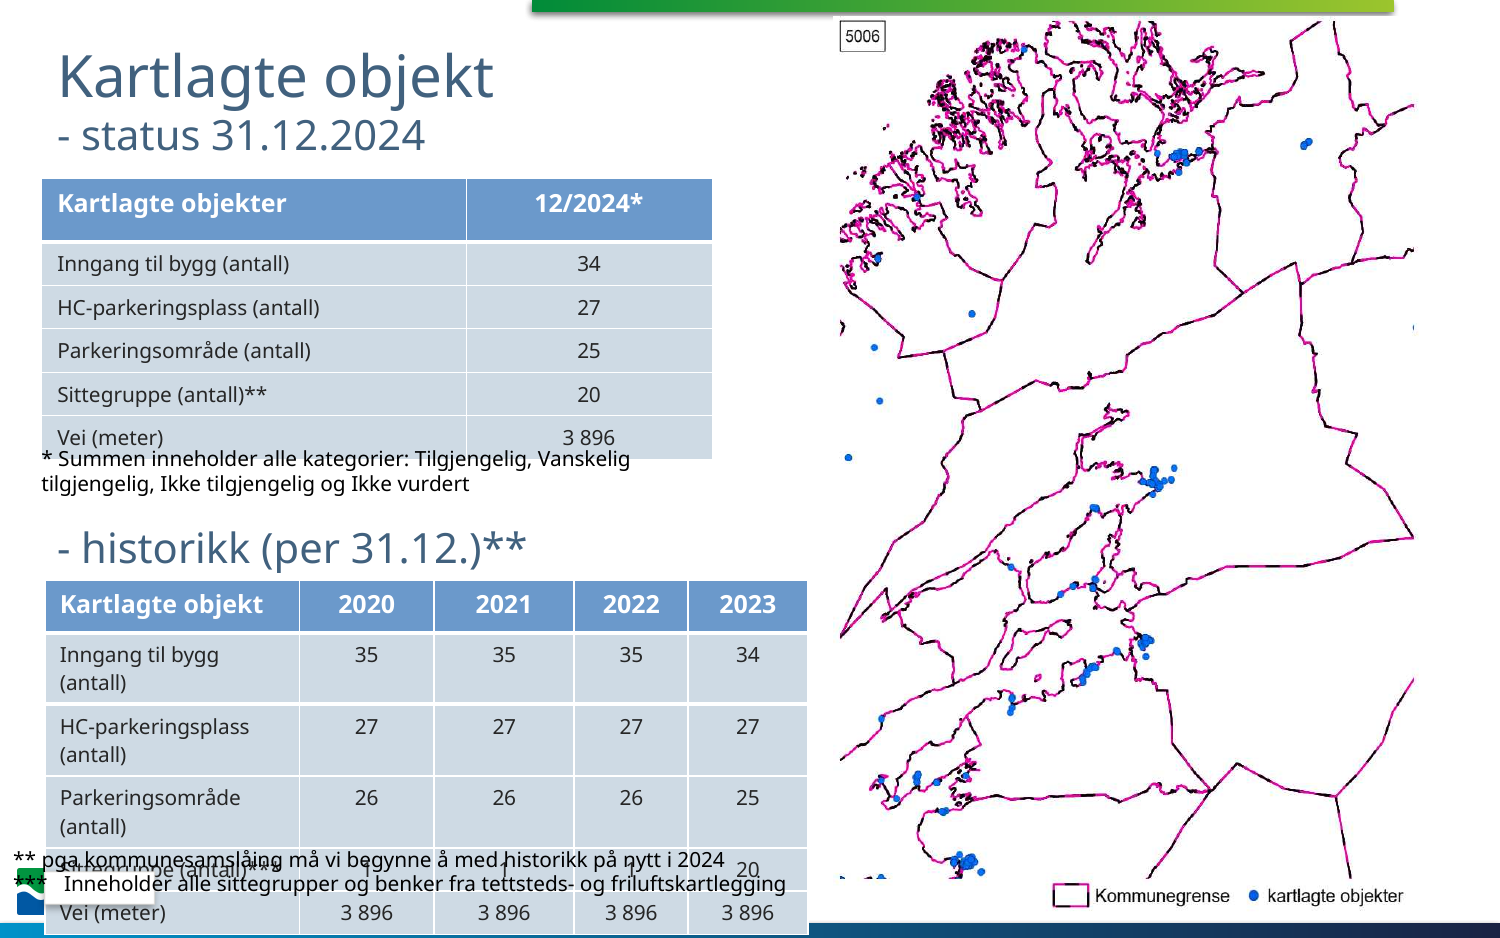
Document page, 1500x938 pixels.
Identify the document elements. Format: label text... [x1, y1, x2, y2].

table_header 2021 [435, 581, 573, 631]
picture [833, 16, 1419, 913]
table_cell 35 [300, 635, 433, 702]
table_cell Vei (meter) [42, 416, 466, 438]
table_cell 34 [467, 244, 712, 285]
table_cell 3 896 [689, 892, 807, 934]
text_box ** pga kommunesamslåing må vi begynne å med historikk på nytt i 2024 *** Inneholder alle sittegrupper og benker fra tettsteds- og friluftskartlegging [0, 838, 802, 904]
table_cell 3 896 [300, 904, 433, 934]
table_header 12/2024* [467, 179, 712, 240]
table_cell HC-parkeringsplass (antall) [42, 286, 466, 328]
table_cell HC-parkeringsplass (antall) [46, 706, 299, 775]
table_cell 27 [575, 706, 687, 775]
table_header 2022 [575, 581, 687, 631]
table_cell 3 896 [575, 904, 687, 934]
table_header Kartlagte objekt [46, 581, 299, 631]
table_cell 27 [435, 706, 573, 775]
table_cell 25 [689, 777, 807, 847]
table_header 2023 [689, 581, 807, 631]
text_box Kartlagte objekt - status 31.12.2024 [42, 24, 828, 167]
table_header Kartlagte objekter [42, 179, 466, 240]
table_cell 27 [467, 286, 712, 328]
table_cell Inngang til bygg (antall) [42, 244, 466, 285]
table_cell 3 896 [435, 904, 573, 934]
table_cell 26 [575, 777, 687, 838]
table_cell 27 [689, 706, 807, 775]
table_cell 25 [467, 329, 712, 372]
table_cell 35 [575, 635, 687, 702]
table_cell Parkeringsområde (antall) [46, 777, 299, 838]
table_cell 26 [435, 777, 573, 838]
table_cell Sittegruppe (antall)** [42, 373, 466, 415]
table_cell 34 [689, 635, 807, 702]
table_cell 27 [300, 706, 433, 775]
table_header 2020 [300, 581, 433, 631]
table_cell 20 [467, 373, 712, 415]
table_cell Vei (meter) [46, 904, 299, 934]
table_cell 3 896 [467, 416, 712, 459]
table_cell Parkeringsområde (antall) [42, 329, 466, 372]
table_cell 26 [300, 777, 433, 838]
table_cell Inngang til bygg (antall) [46, 635, 299, 702]
table_cell 20 [802, 849, 807, 890]
table_cell 35 [435, 635, 573, 702]
text_box - historikk (per 31.12.)** [42, 496, 828, 580]
text_box * Summen inneholder alle kategorier: Tilgjengelig, Vanskelig tilgjengelig, Ikke tilgjengelig og Ikke vurdert [26, 438, 711, 504]
